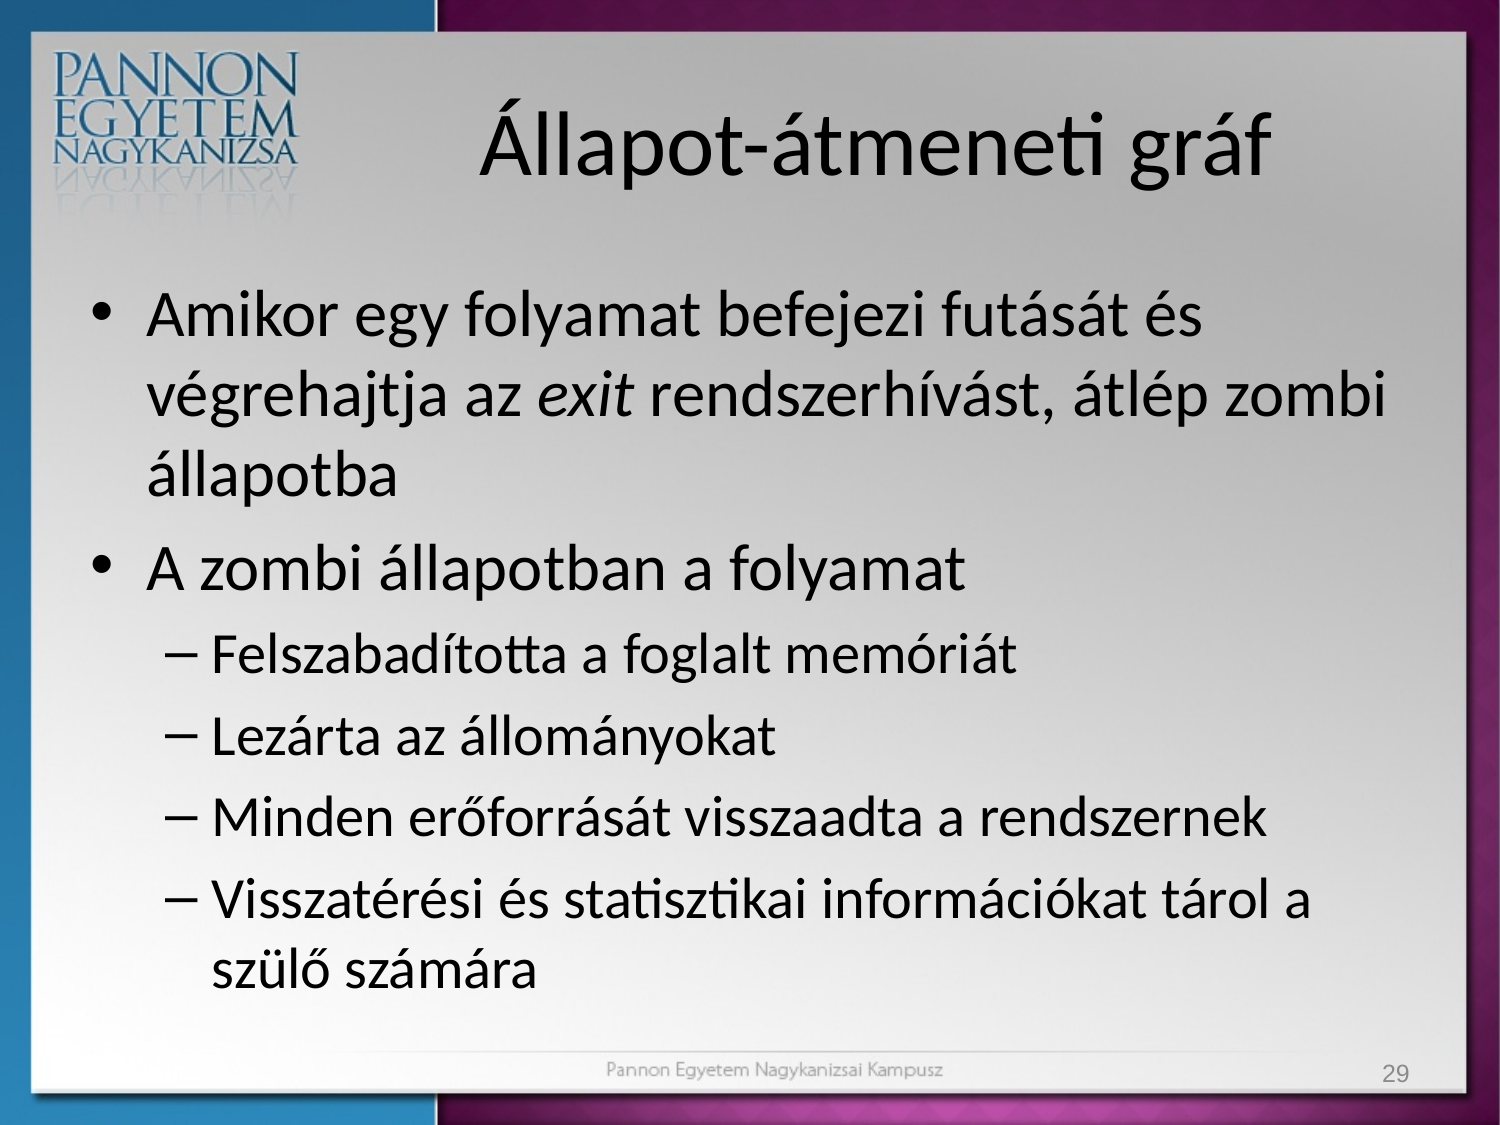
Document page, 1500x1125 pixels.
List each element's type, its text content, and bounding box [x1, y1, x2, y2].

list Amikor egy folyamat befejezi futását és végrehajtja az exit rendszerhívást, átlép zombi állapotba A zombi állapotban a folyamat Felszabadította a foglalt memóriát Lezárta az állományokat Minden erőforrását visszaadta a rendszernek Visszatérési és statisztikai információkat tárol a szülő számára [75, 262, 1425, 1038]
slide_number 29 [1074, 1042, 1425, 1103]
title Állapot-átmeneti gráf [328, 45, 1425, 233]
picture [0, 0, 1500, 1125]
